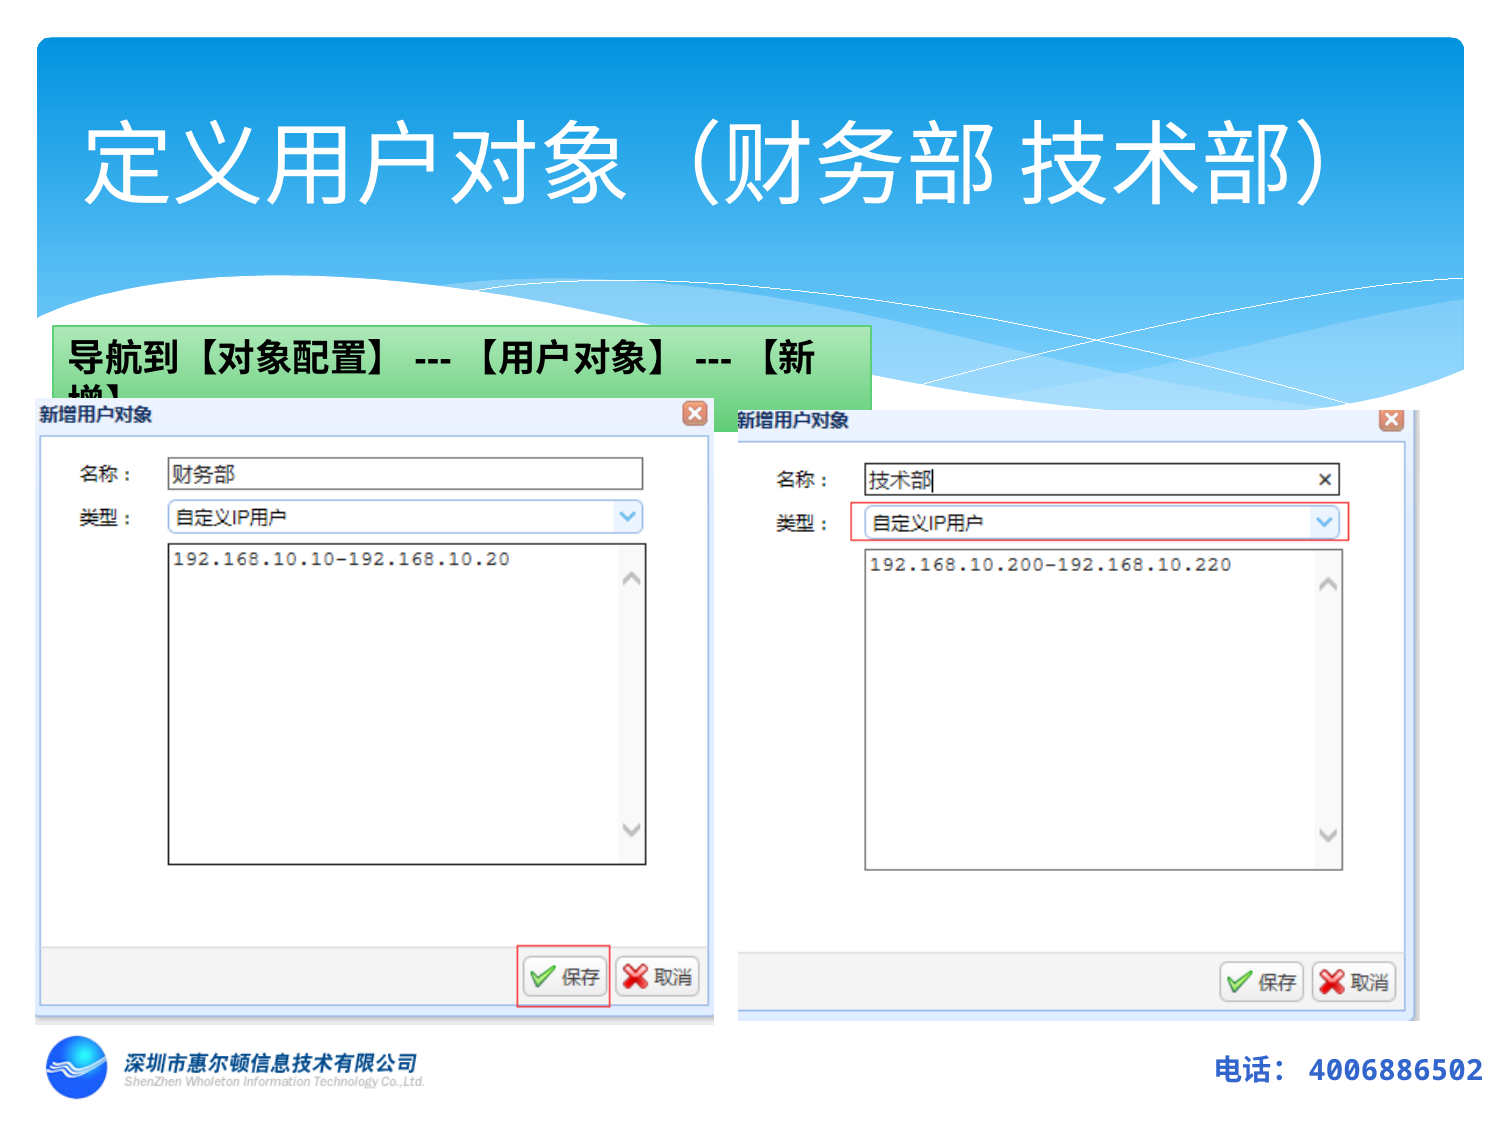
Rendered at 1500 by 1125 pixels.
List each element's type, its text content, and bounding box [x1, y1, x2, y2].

title 定义用户对象（财务部 技术部） [58, 58, 1409, 265]
picture [737, 409, 1420, 1022]
text_box 导航到【对象配置】---【用户对象】---【新增】 [52, 325, 872, 432]
picture [24, 398, 714, 1110]
